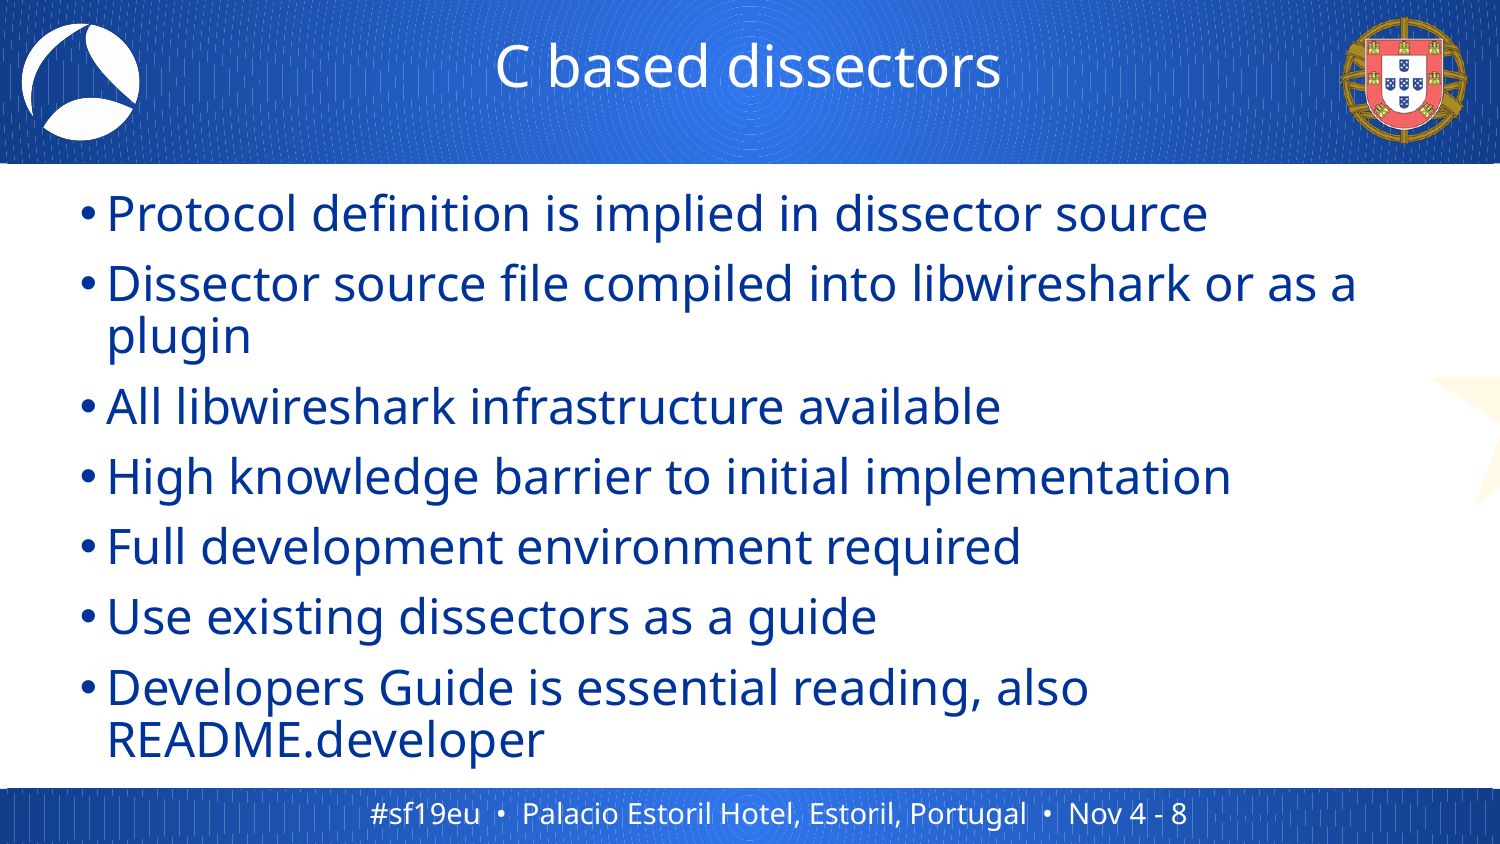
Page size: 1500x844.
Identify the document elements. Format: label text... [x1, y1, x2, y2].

list Protocol definition is implied in dissector source Dissector source file compiled into libwireshark or as a plugin All libwireshark infrastructure available High knowledge barrier to initial implementation Full development environment required Use existing dissectors as a guide Developers Guide is essential reading, also README.developer [64, 173, 1436, 788]
picture [1327, 16, 1481, 144]
list C based dissectors [147, 0, 1341, 139]
picture [21, 23, 140, 141]
